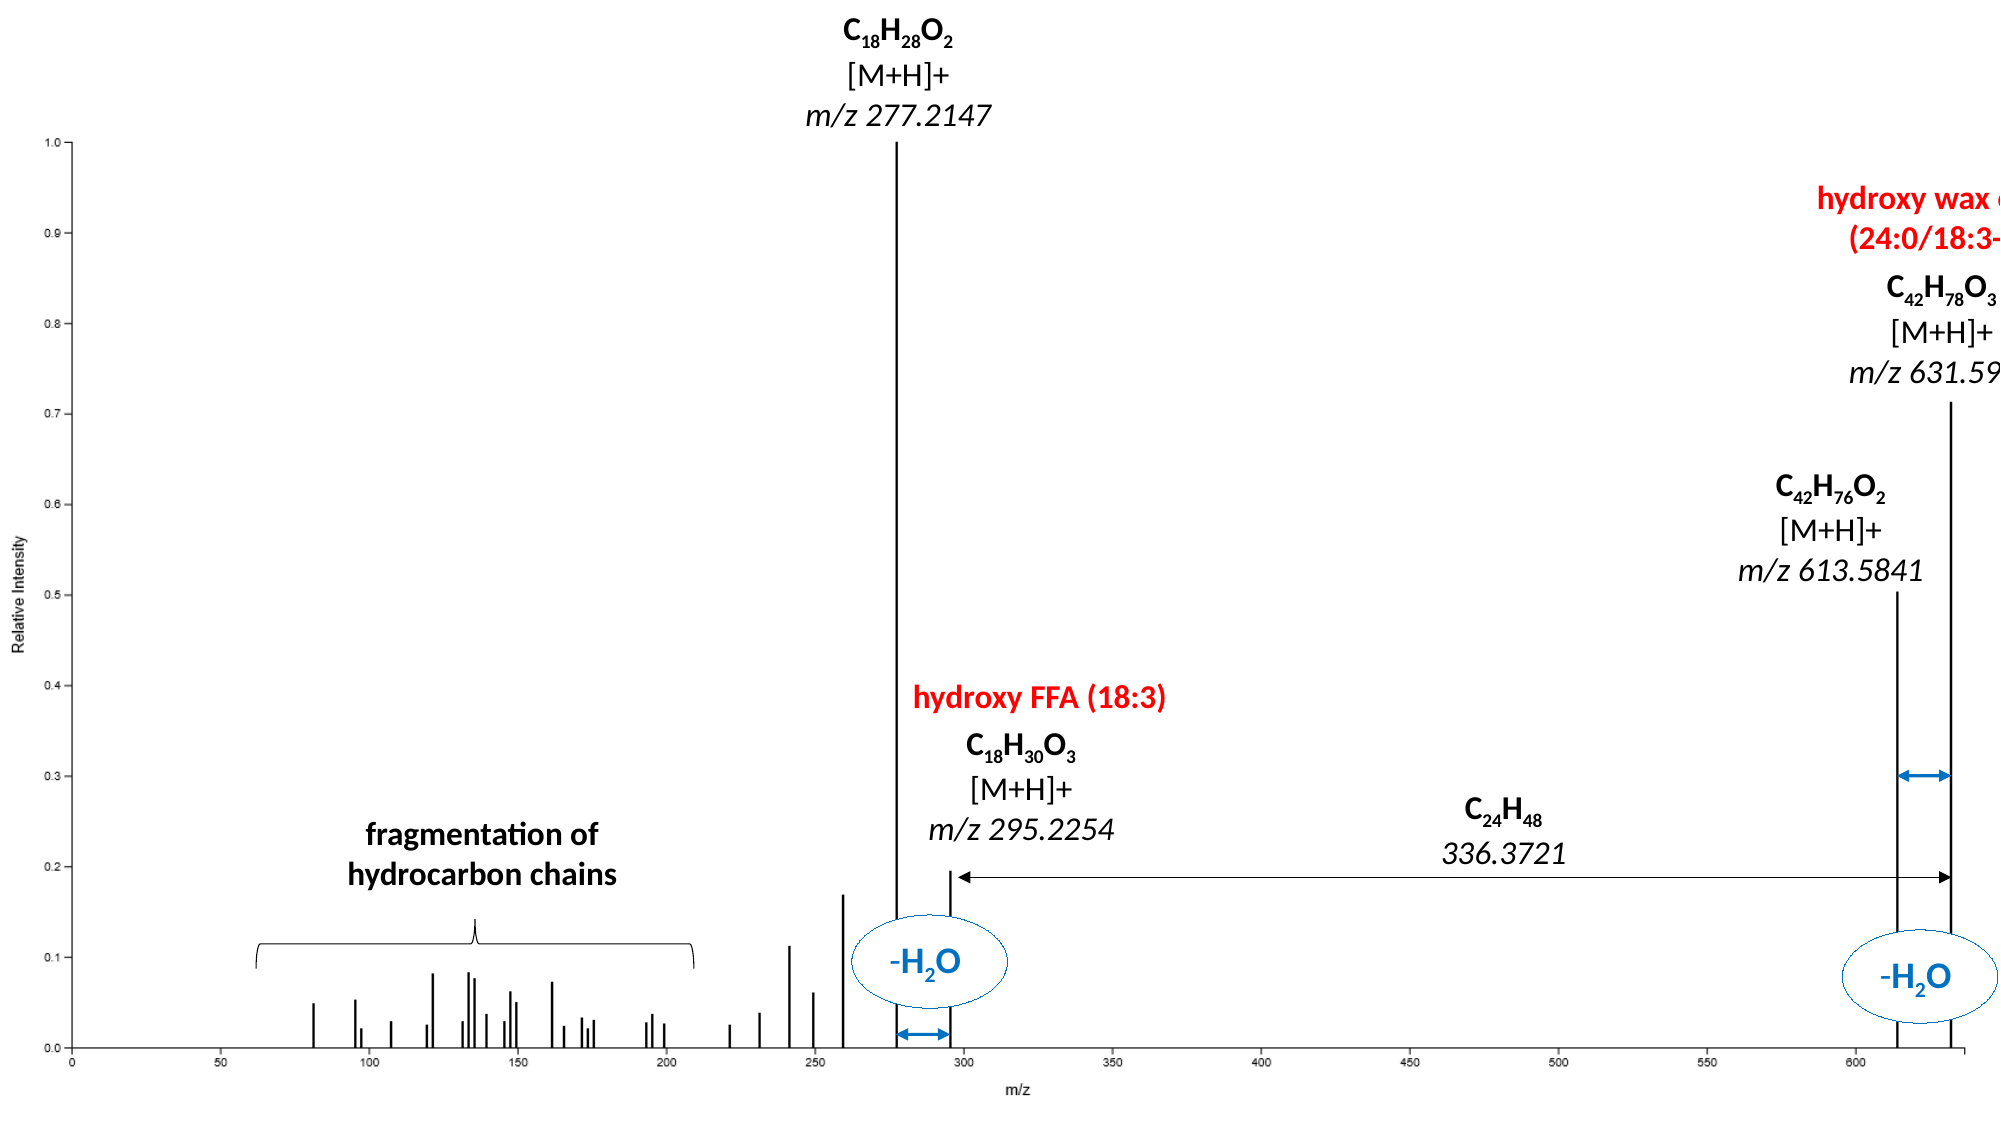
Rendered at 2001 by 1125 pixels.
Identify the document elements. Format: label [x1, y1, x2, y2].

text_box [0, 0, 2000, 1125]
